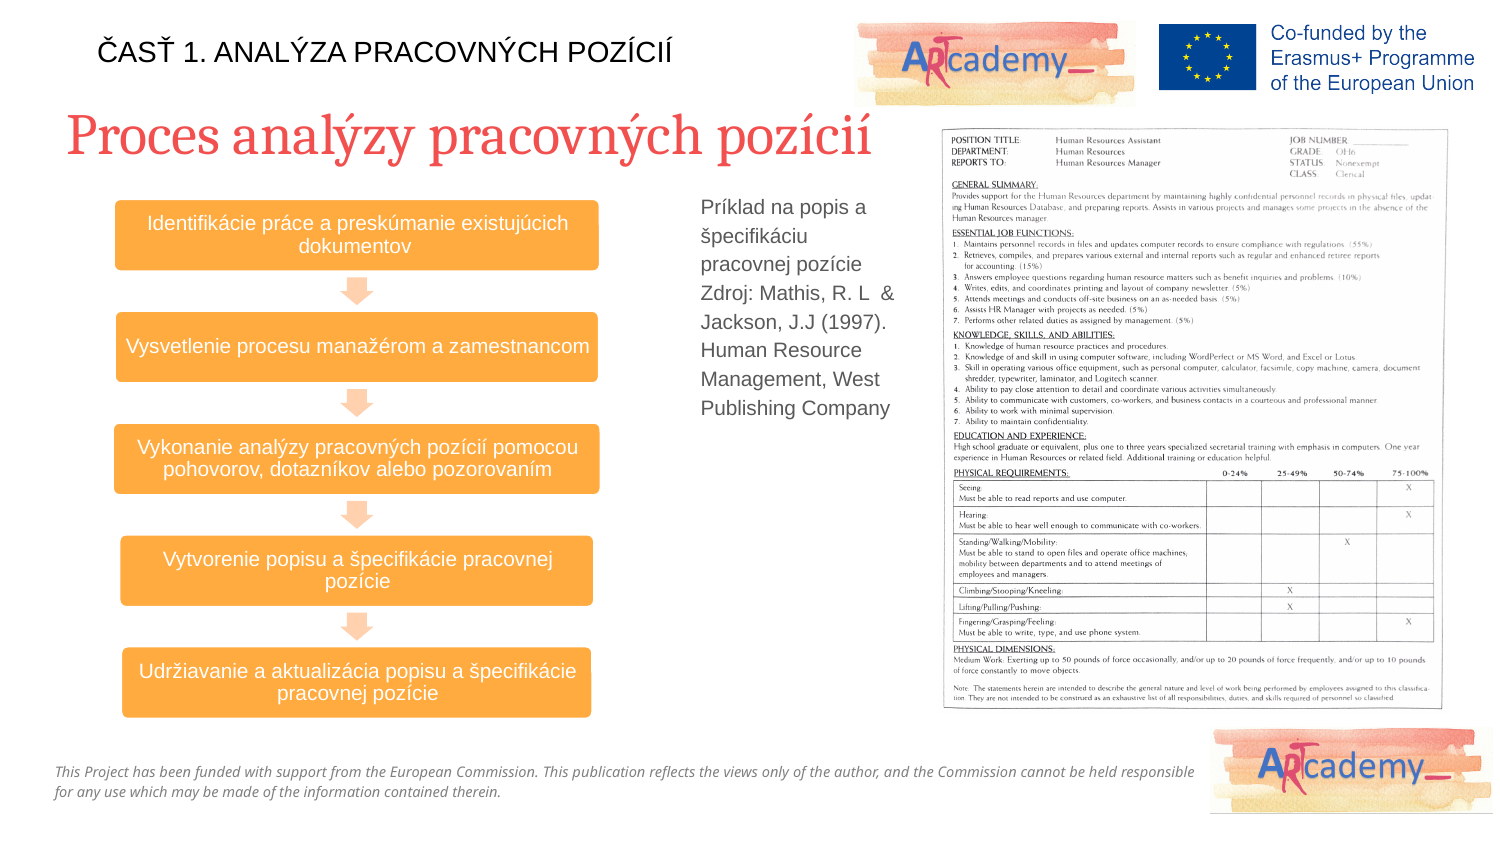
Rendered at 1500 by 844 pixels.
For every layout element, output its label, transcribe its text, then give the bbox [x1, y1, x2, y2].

list Príklad na popis a špecifikáciu pracovnej pozície Zdroj: Mathis, R. L & Jackson, J.J (1997). Human Resource Management, West Publishing Company [662, 174, 916, 472]
text_box ČASŤ 1. ANALÝZA PRACOVNÝCH POZÍCIÍ [82, 26, 750, 111]
picture [854, 2, 1493, 844]
text_box This Project has been funded with support from the European Commission. This publication reflects the views only of the author, and the Commission cannot be held responsible for any use which may be made of the information contained therein. [39, 754, 1205, 799]
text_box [113, 197, 601, 721]
picture [1158, 24, 1474, 94]
title Proces analýzy pracovných pozícií [51, 81, 934, 167]
